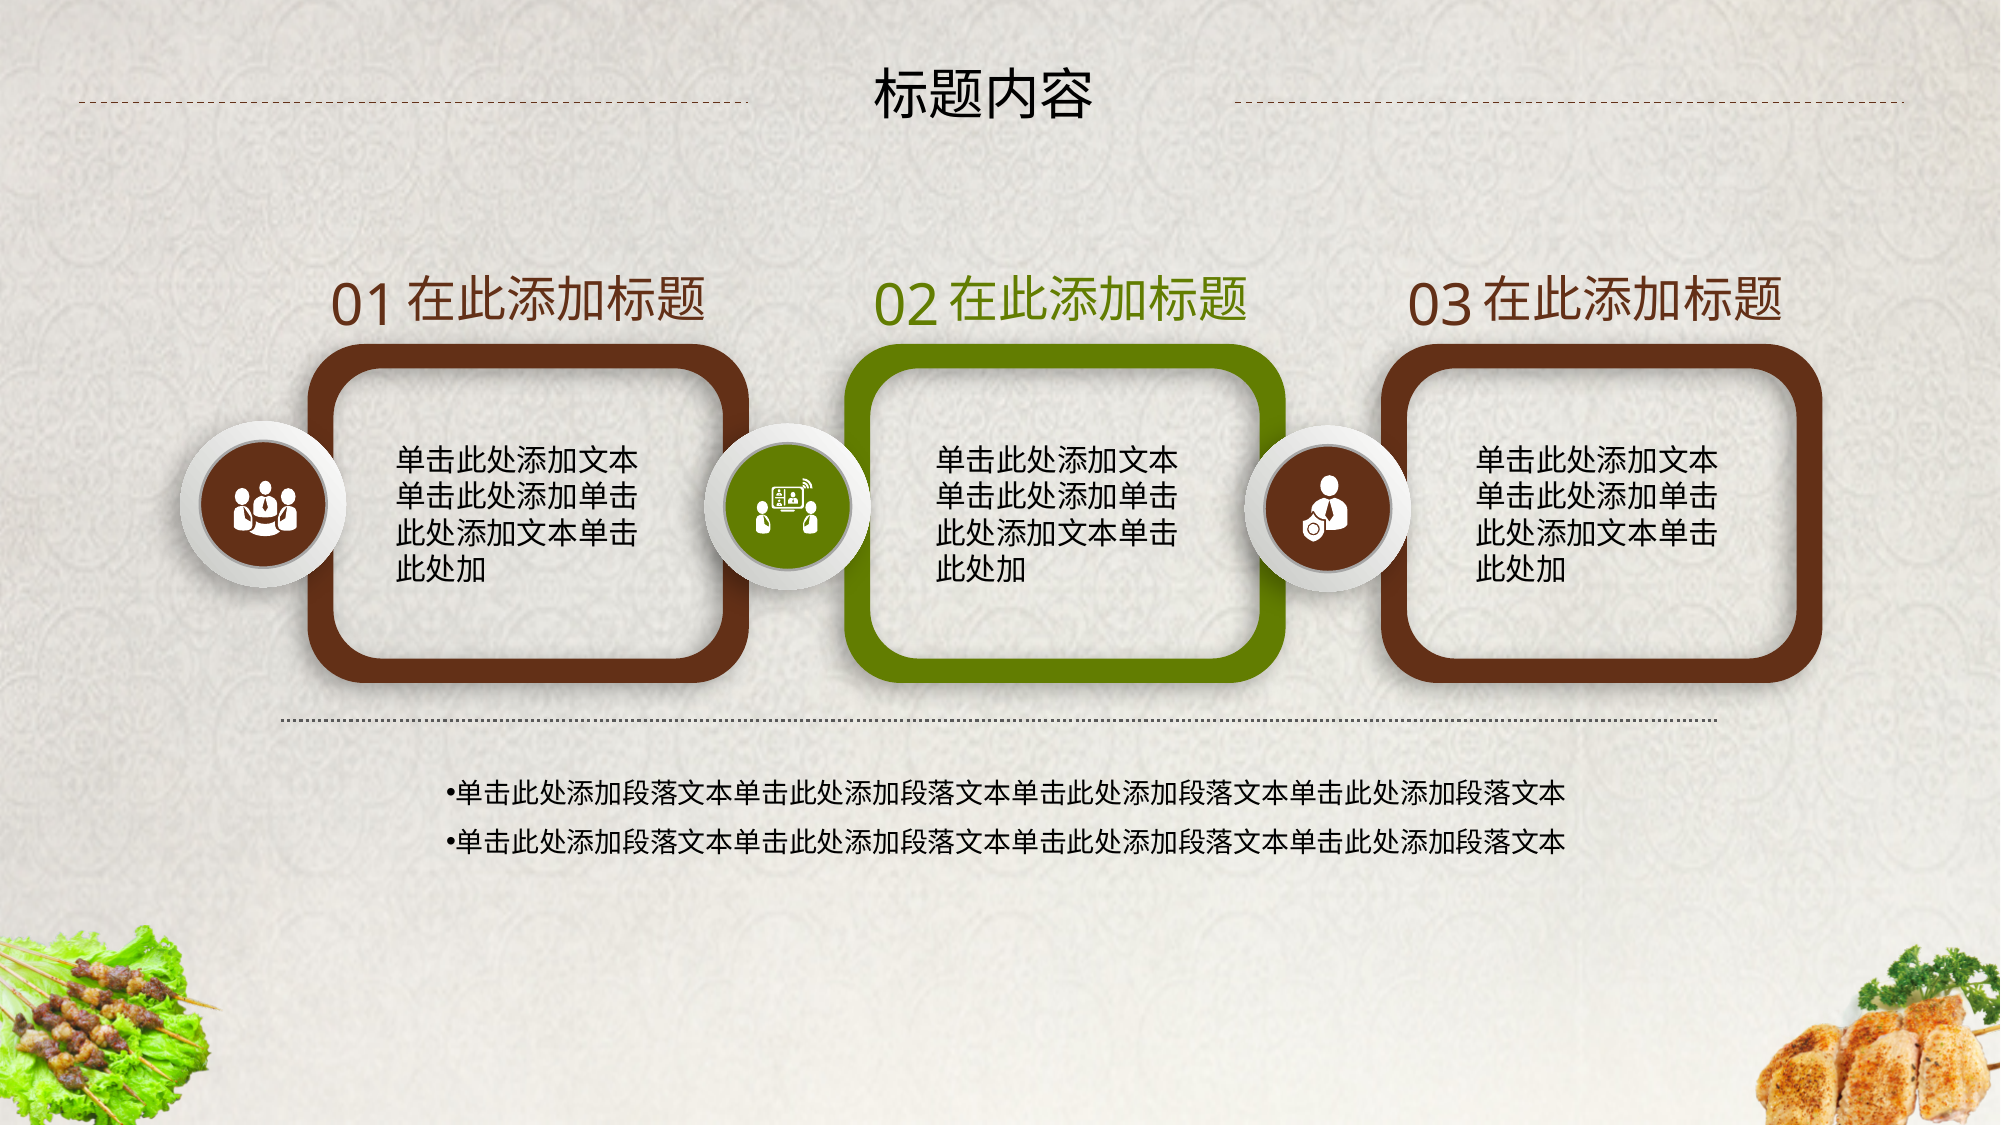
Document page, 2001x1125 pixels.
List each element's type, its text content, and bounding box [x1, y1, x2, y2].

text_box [1356, 259, 1811, 346]
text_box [1244, 425, 1411, 592]
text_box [180, 421, 347, 588]
text_box 单击此处添加文本单击此处添加单击此处添加文本单击此处加 [1459, 432, 1746, 595]
text_box 单击此处添加文本单击此处添加单击此处添加文本单击此处加 [379, 432, 666, 595]
text_box 单击此处添加文本单击此处添加单击此处添加文本单击此处加 [920, 432, 1206, 595]
text_box [843, 541, 1287, 685]
text_box [1380, 346, 1824, 685]
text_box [756, 478, 818, 534]
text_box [279, 259, 734, 346]
text_box [306, 588, 750, 685]
text_box 标题内容 [811, 51, 1158, 133]
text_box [704, 423, 871, 590]
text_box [1302, 475, 1348, 542]
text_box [233, 480, 297, 537]
text_box 单击此处添加段落文本单击此处添加段落文本单击此处添加段落文本单击此处添加段落文本 单击此处添加段落文本单击此处添加段落文本单击此处添加段落文本单击此处添加段落文本 [431, 767, 1746, 915]
picture [0, 0, 2001, 1125]
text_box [822, 259, 1277, 346]
text_box [306, 346, 750, 423]
text_box [843, 346, 1287, 487]
